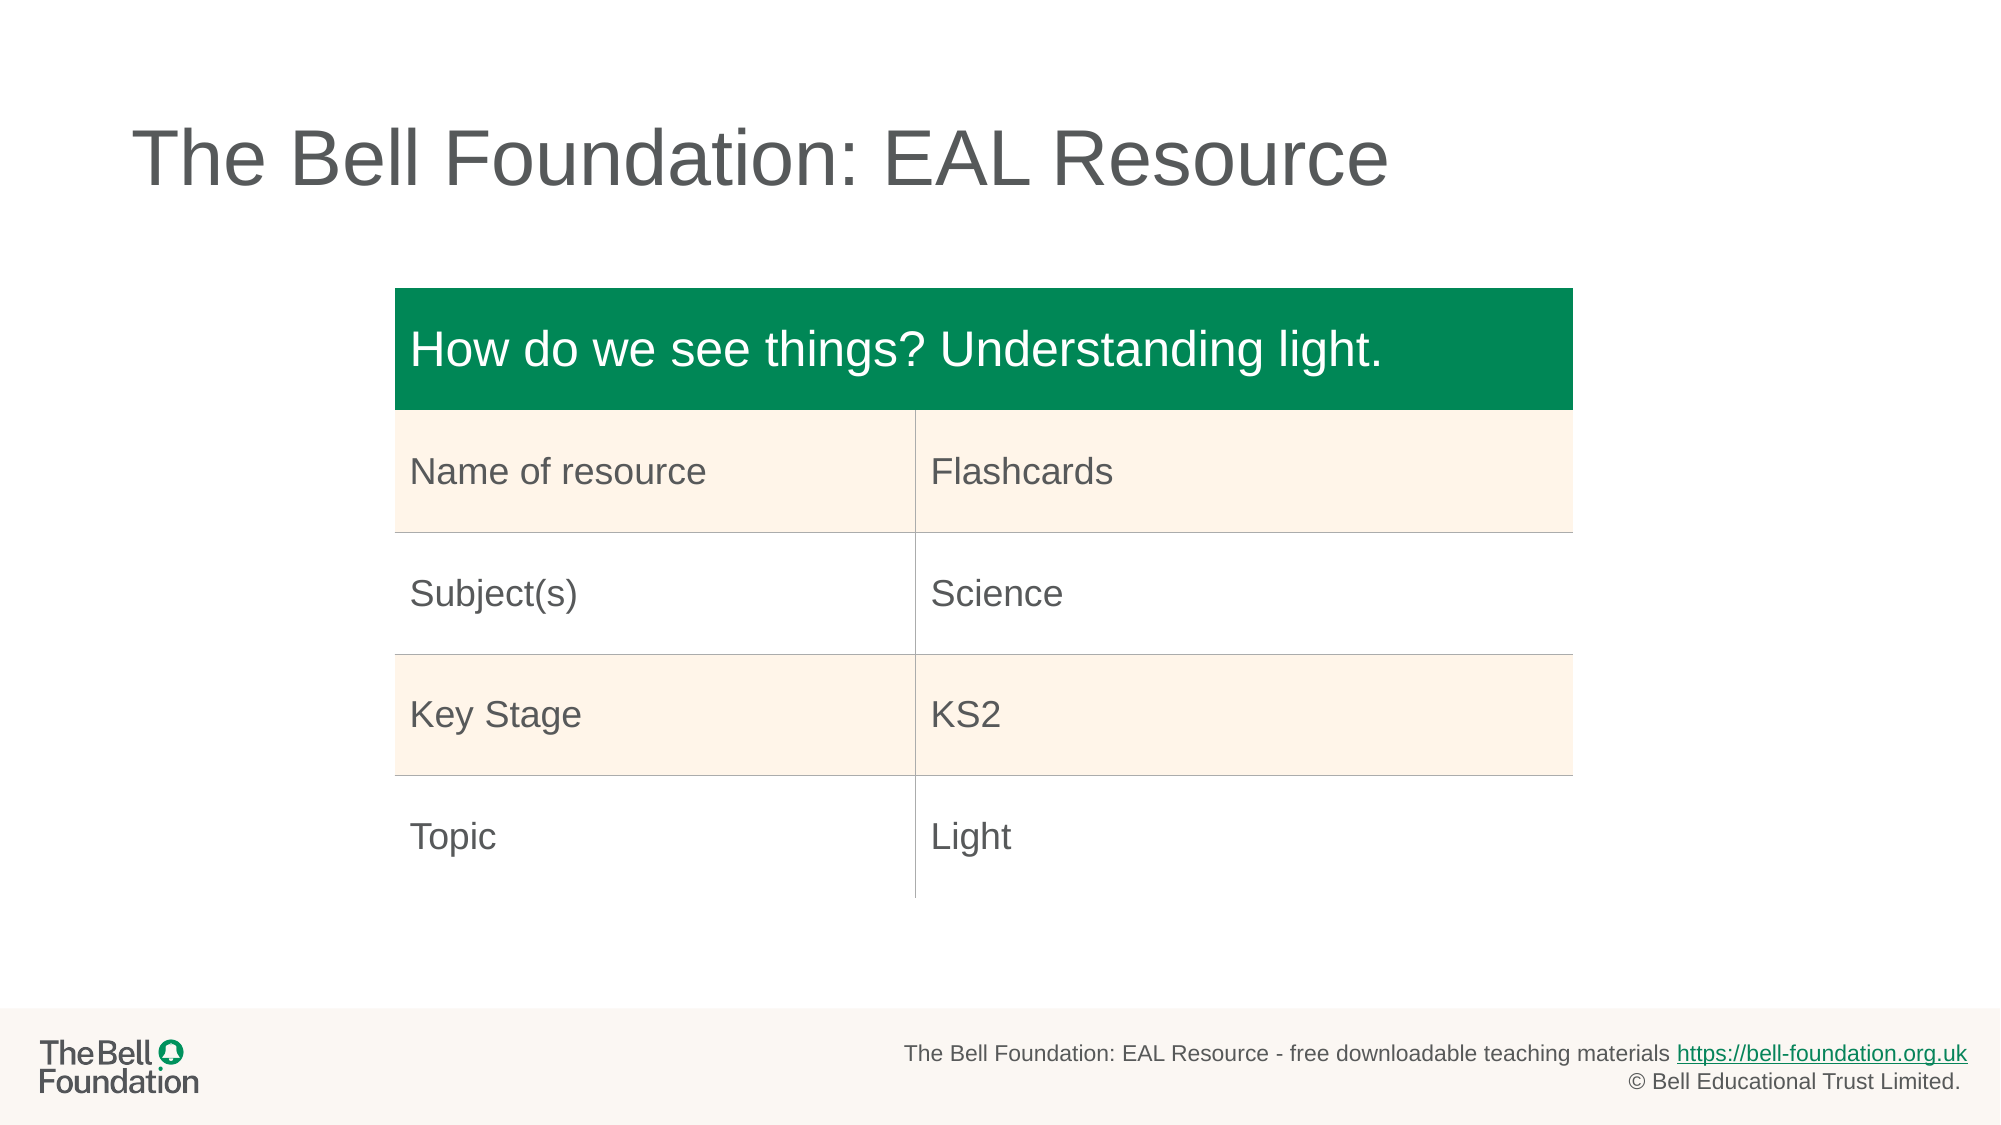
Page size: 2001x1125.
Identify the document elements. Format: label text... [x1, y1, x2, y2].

table_cell KS2 [916, 655, 1573, 775]
table_header How do we see things? Understanding light. [395, 288, 1573, 410]
table_cell Light [916, 776, 1573, 898]
table_cell Key Stage [395, 655, 915, 775]
table_cell Science [916, 533, 1573, 654]
table_cell Subject(s) [395, 533, 915, 654]
title The Bell Foundation: EAL Resource [116, 110, 1745, 212]
table_cell Topic [395, 776, 915, 898]
table_cell Name of resource [395, 410, 915, 532]
picture [30, 1028, 203, 1105]
table_cell Flashcards [916, 410, 1573, 532]
